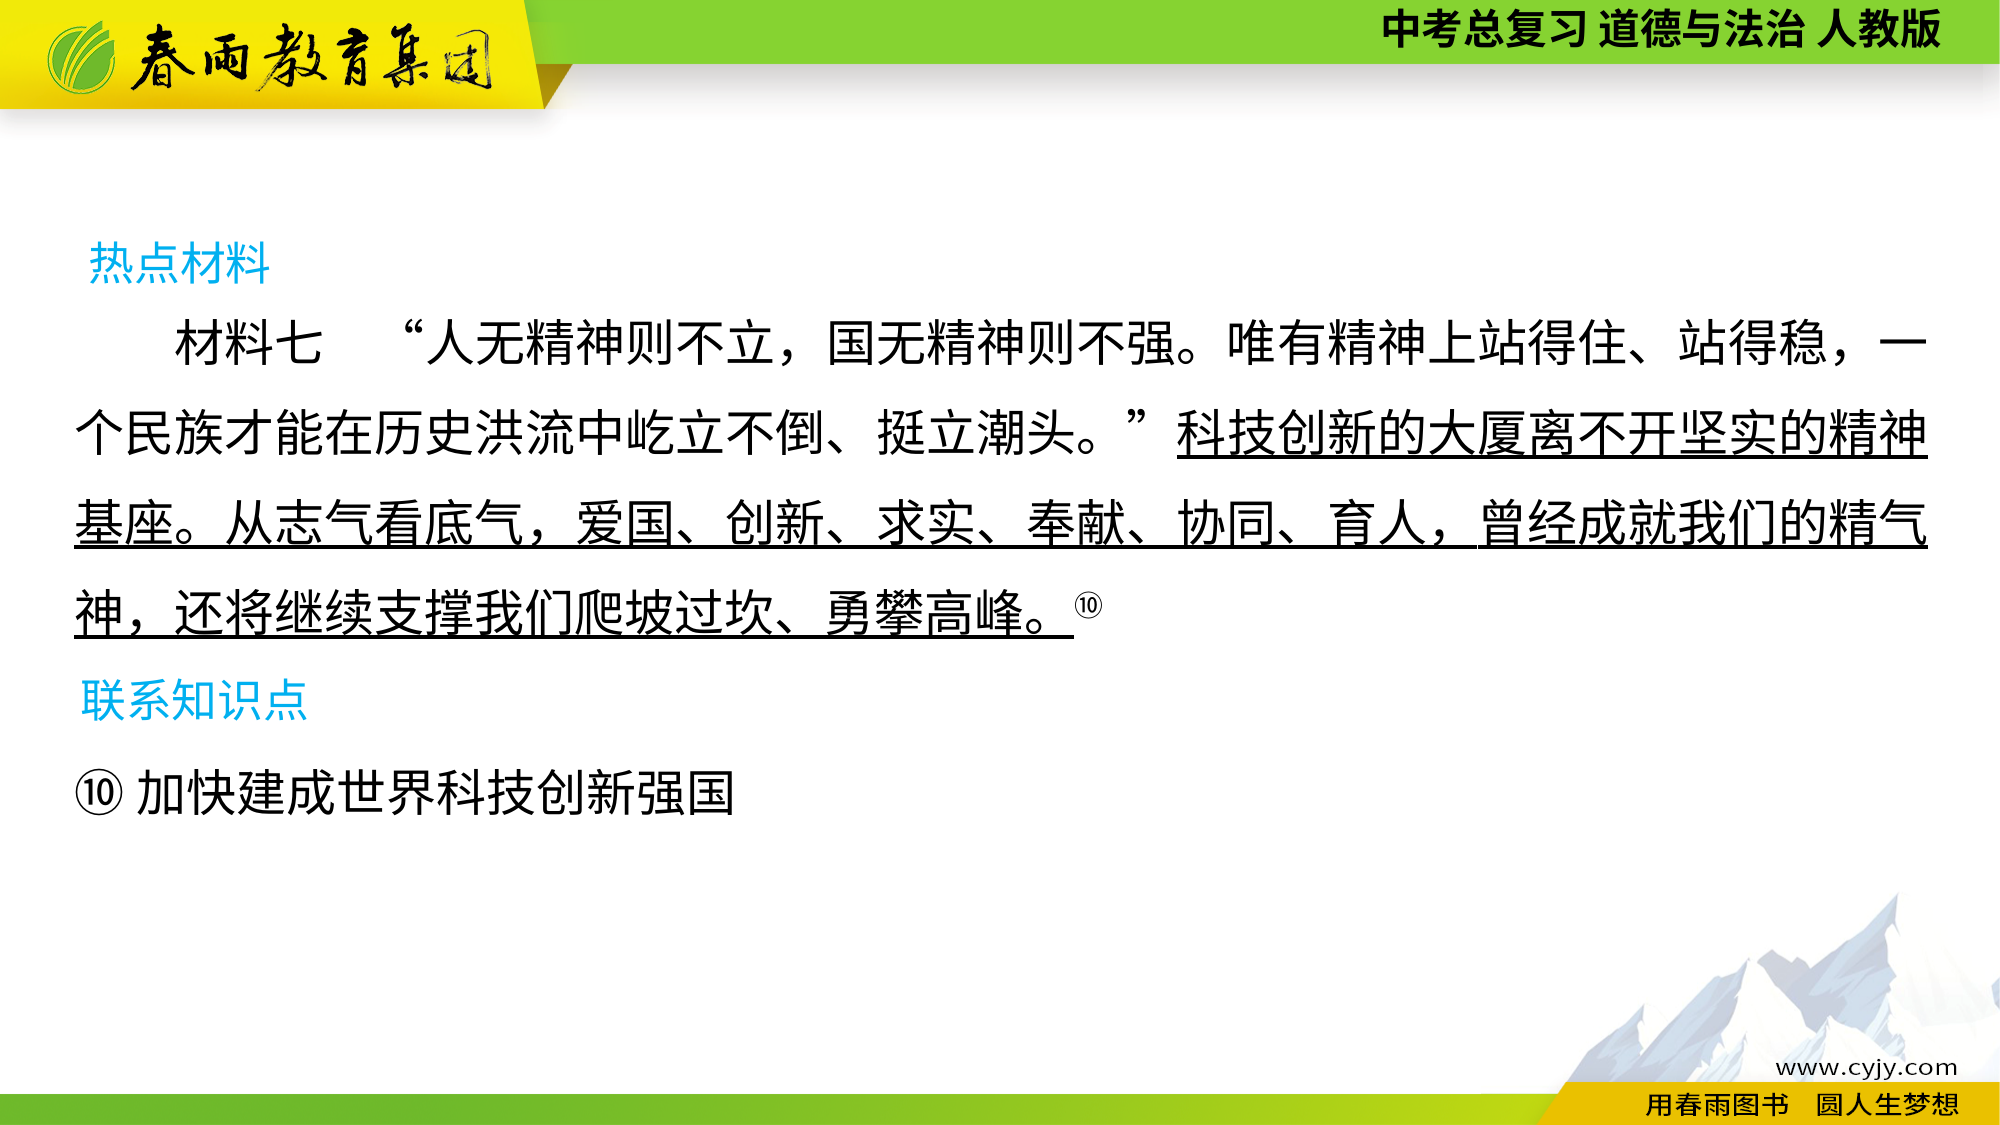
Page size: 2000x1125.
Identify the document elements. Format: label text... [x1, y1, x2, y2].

text_box 联系知识点 [65, 664, 325, 735]
text_box 热点材料 [74, 227, 287, 298]
list 材料七 “人无精神则不立，国无精神则不强。唯有精神上站得住、站得稳，一个民族才能在历史洪流中屹立不倒、挺立潮头。”科技创新的大厦离不开坚实的精神基座。从志气看底气，爱国、创新、求实、奉献、协同、育人，曾经成就我们的精气神，还将继续支撑我们爬坡过坎、勇攀高峰。⑩ ⑩加快建成世界科技创新强国 [59, 273, 1944, 835]
picture [0, 0, 2000, 1125]
